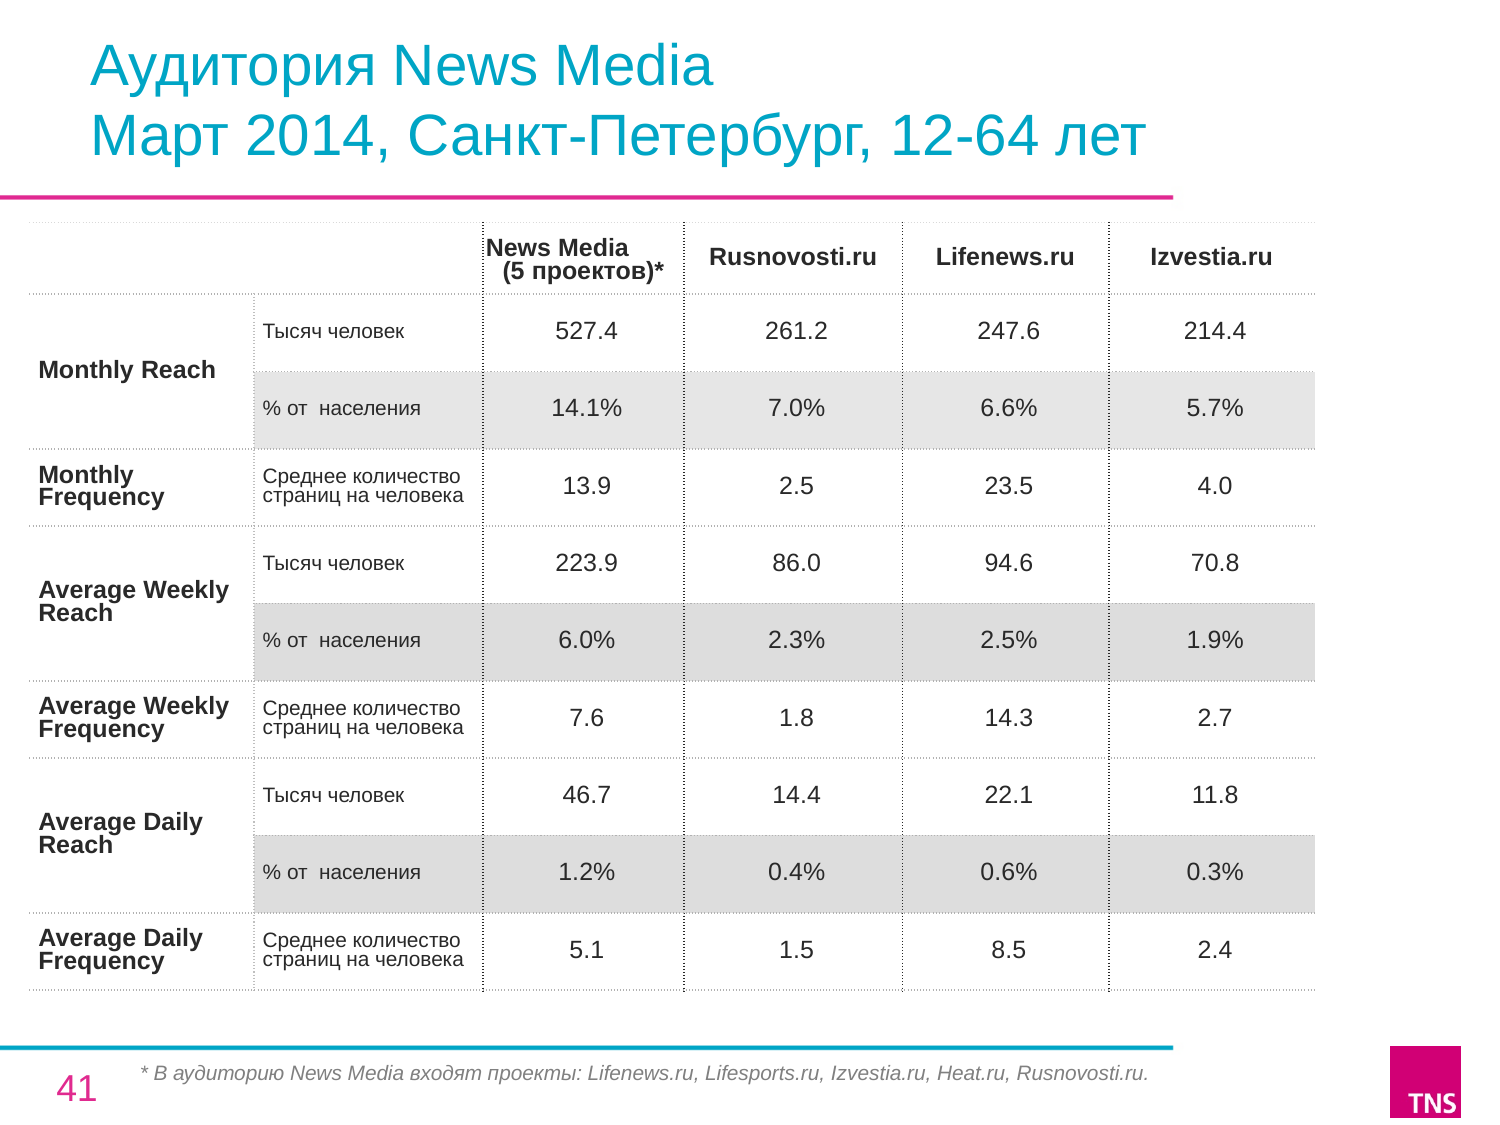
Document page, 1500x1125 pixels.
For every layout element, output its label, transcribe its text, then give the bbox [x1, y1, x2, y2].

table_cell 1.2% [483, 835, 684, 913]
table_cell 2.5 [684, 449, 902, 526]
slide_number 41 [40, 1055, 392, 1125]
table_cell 22.1 [902, 758, 1109, 835]
table_cell 0.4% [684, 835, 902, 913]
table_cell 14.4 [684, 758, 902, 835]
table_cell 7.6 [483, 681, 684, 758]
table_cell 23.5 [902, 449, 1109, 526]
table_cell 2.3% [684, 603, 902, 681]
table_cell Среднее количество страниц на человека [254, 913, 483, 990]
table_cell Тысяч человек [254, 526, 483, 603]
table_cell 13.9 [483, 449, 684, 526]
table_cell % от населения [254, 372, 483, 449]
table_cell 1.9% [1109, 603, 1315, 681]
table_cell 8.5 [902, 913, 1109, 990]
table_cell Тысяч человек [254, 294, 483, 372]
table_cell 261.2 [684, 294, 902, 372]
table_cell 46.7 [483, 758, 684, 835]
table_cell Среднее количество страниц на человека [254, 449, 483, 526]
table_cell % от населения [254, 603, 483, 681]
table_cell 214.4 [1109, 294, 1315, 372]
table_cell Average Daily Reach [29, 758, 254, 913]
table_cell 6.6% [902, 372, 1109, 449]
table_cell 11.8 [1109, 758, 1315, 835]
table_cell Average Daily Frequency [29, 913, 254, 990]
table_cell 2.4 [1109, 913, 1315, 990]
table_cell 6.0% [483, 603, 684, 681]
table_cell 0.6% [902, 835, 1109, 913]
table_cell 5.1 [483, 913, 684, 990]
table_cell 1.8 [684, 681, 902, 758]
table_cell 94.6 [902, 526, 1109, 603]
table_cell 14.1% [483, 372, 684, 449]
table_header [29, 223, 483, 294]
table_cell Monthly Reach [29, 294, 254, 449]
table_cell Тысяч человек [254, 758, 483, 835]
table_cell 223.9 [483, 526, 684, 603]
table_header Lifenews.ru [902, 223, 1109, 294]
table_cell Monthly Frequency [29, 449, 254, 526]
table_cell Average Weekly Reach [29, 526, 254, 681]
table_cell 5.7% [1109, 372, 1315, 449]
title Аудитория News Media Март 2014, Санкт-Петербург, 12-64 лет [74, 8, 1476, 187]
table_cell 2.5% [902, 603, 1109, 681]
table_cell 527.4 [483, 294, 684, 372]
table_cell Среднее количество страниц на человека [254, 681, 483, 758]
table_header Rusnovosti.ru [684, 223, 902, 294]
table_cell 0.3% [1109, 835, 1315, 913]
text_box * В аудиторию News Media входят проекты: Lifenews.ru, Lifesports.ru, Izvestia.ru, Heat.ru, Rusnovosti.ru. [124, 1052, 1463, 1092]
table_cell Average Weekly Frequency [29, 681, 254, 758]
table_header Izvestia.ru [1109, 223, 1315, 294]
table_cell 14.3 [902, 681, 1109, 758]
picture [0, 0, 1500, 1125]
table_cell 7.0% [684, 372, 902, 449]
table_cell 86.0 [684, 526, 902, 603]
table_cell 1.5 [684, 913, 902, 990]
table_cell 70.8 [1109, 526, 1315, 603]
table_cell 247.6 [902, 294, 1109, 372]
table_cell 2.7 [1109, 681, 1315, 758]
table_cell % от населения [254, 835, 483, 913]
table_cell 4.0 [1109, 449, 1315, 526]
table_header News Media (5 проектов)* [483, 223, 684, 294]
